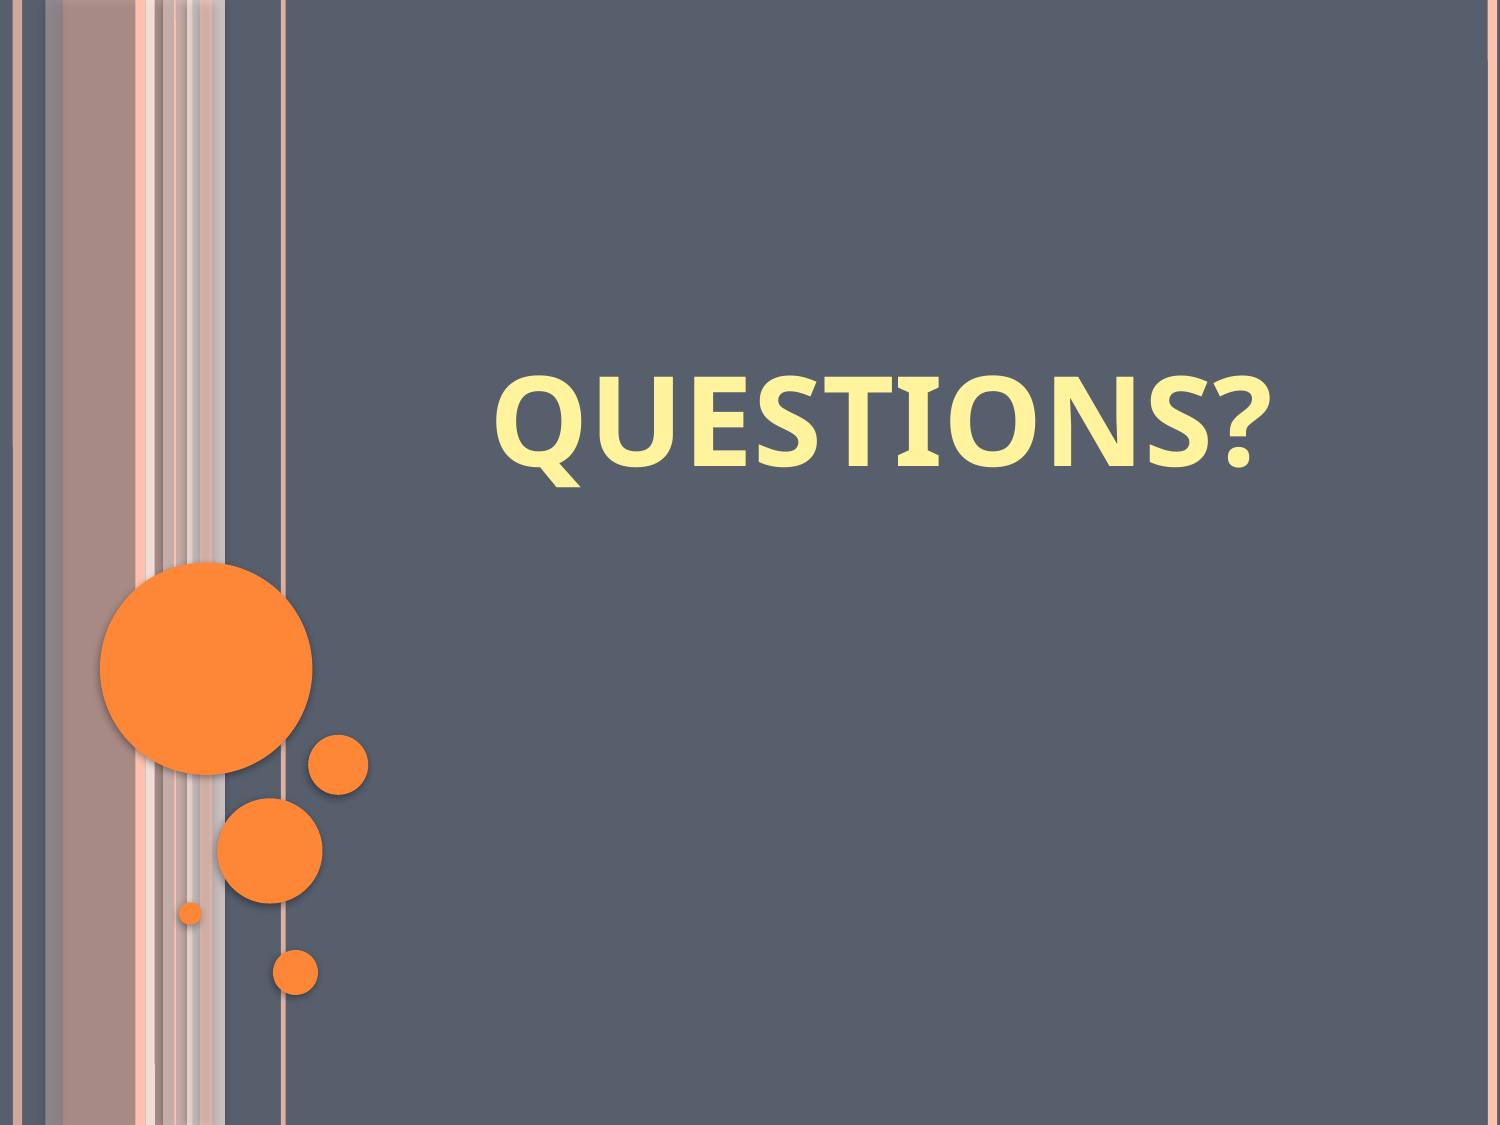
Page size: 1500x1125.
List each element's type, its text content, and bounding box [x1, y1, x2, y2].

title Questions? [474, 337, 1413, 500]
